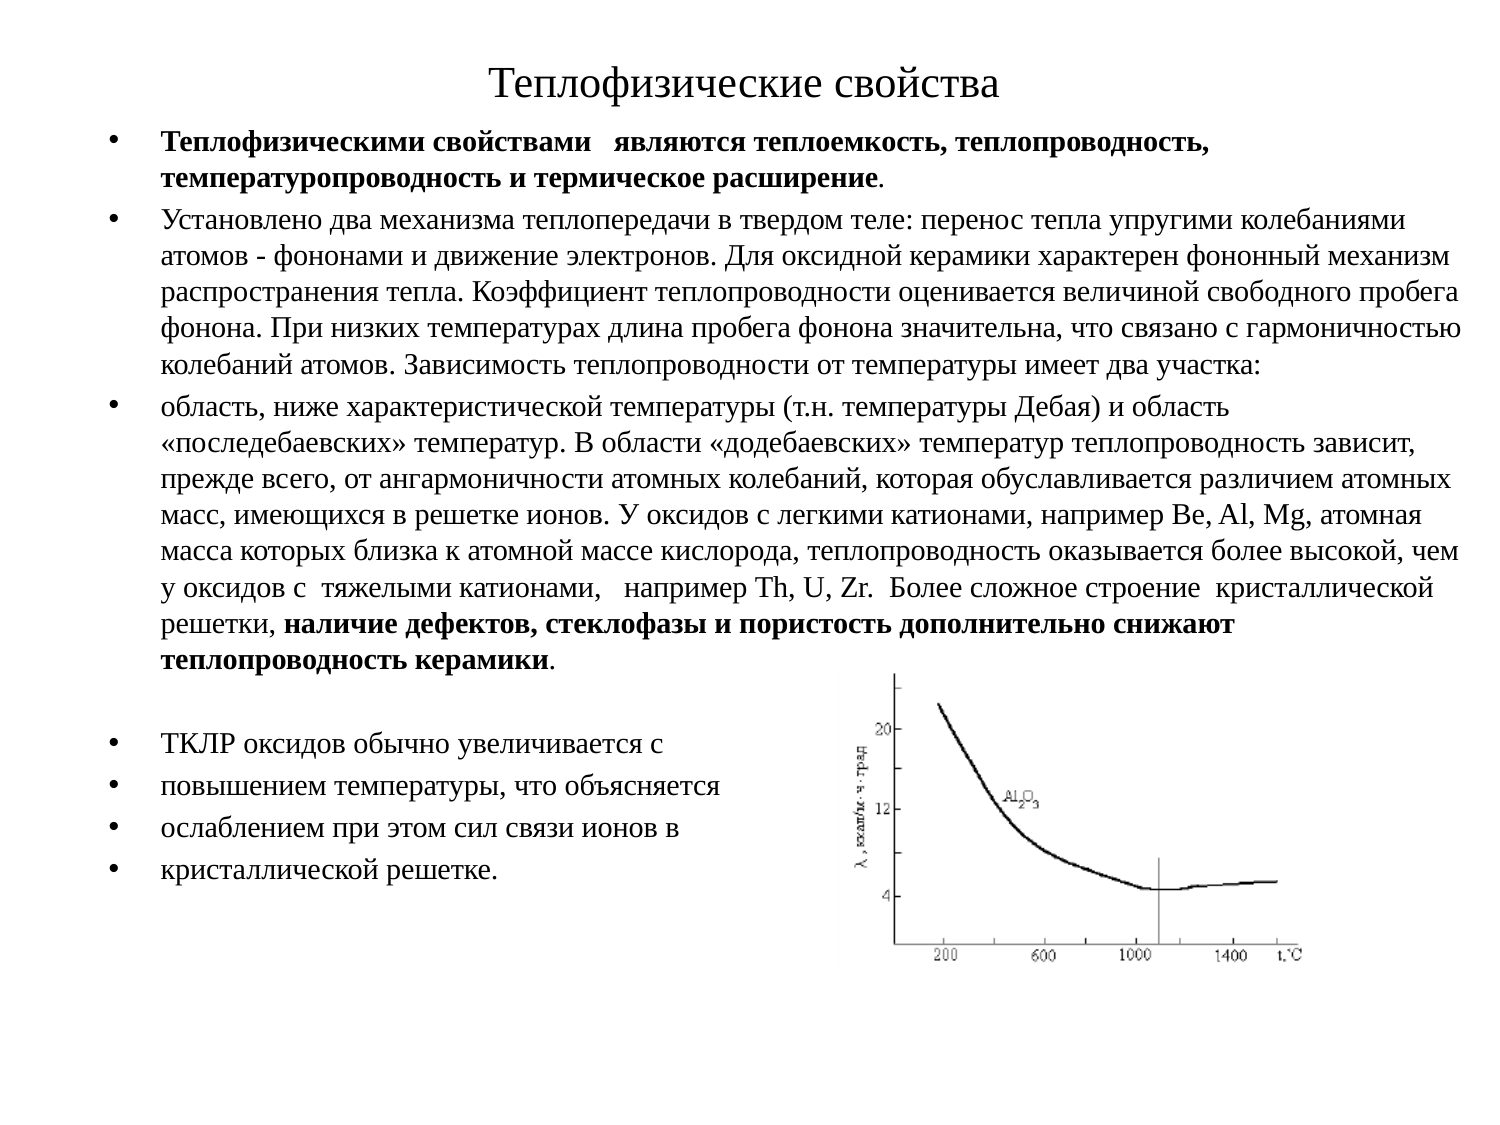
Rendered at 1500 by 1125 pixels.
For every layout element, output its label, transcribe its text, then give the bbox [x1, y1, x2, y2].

list Теплофизическими свойствами являются теплоемкость, теплопроводность, температуропроводность и термическое расширение. Установлено два механизма теплопередачи в твердом теле: перенос тепла упругими колебаниями атомов - фононами и движение электронов. Для оксидной керамики характерен фононный механизм распространения тепла. Коэффициент теплопроводности оценивается величиной свободного пробега фонона. При низких температурах длина пробега фонона значительна, что связано с гармоничностью колебаний атомов. Зависимость теплопроводности от температуры имеет два участка: область, ниже характеристической температуры (т.н. температуры Дебая) и область «последебаевских» температур. В области «додебаевских» температур теплопроводность зависит, прежде всего, от ангармоничности атомных колебаний, которая обуславливается различием атомных масс, имеющихся в решетке ионов. У оксидов с легкими катионами, например Be, Al, Mg, атомная масса которых близка к атомной массе кислорода, теплопроводность оказывается более высокой, чем у оксидов с тяжелыми катионами, например Th, U, Zr. Более сложное строение кристаллической решетки, наличие дефектов, стеклофазы и пористость дополнительно снижают теплопроводность керамики. ТКЛР оксидов обычно увеличивается с повышением температуры, что объясняется ослаблением при этом сил связи ионов в кристаллической решетке. [93, 113, 1478, 941]
picture [832, 668, 1351, 972]
title Теплофизические свойства [75, 45, 1425, 114]
